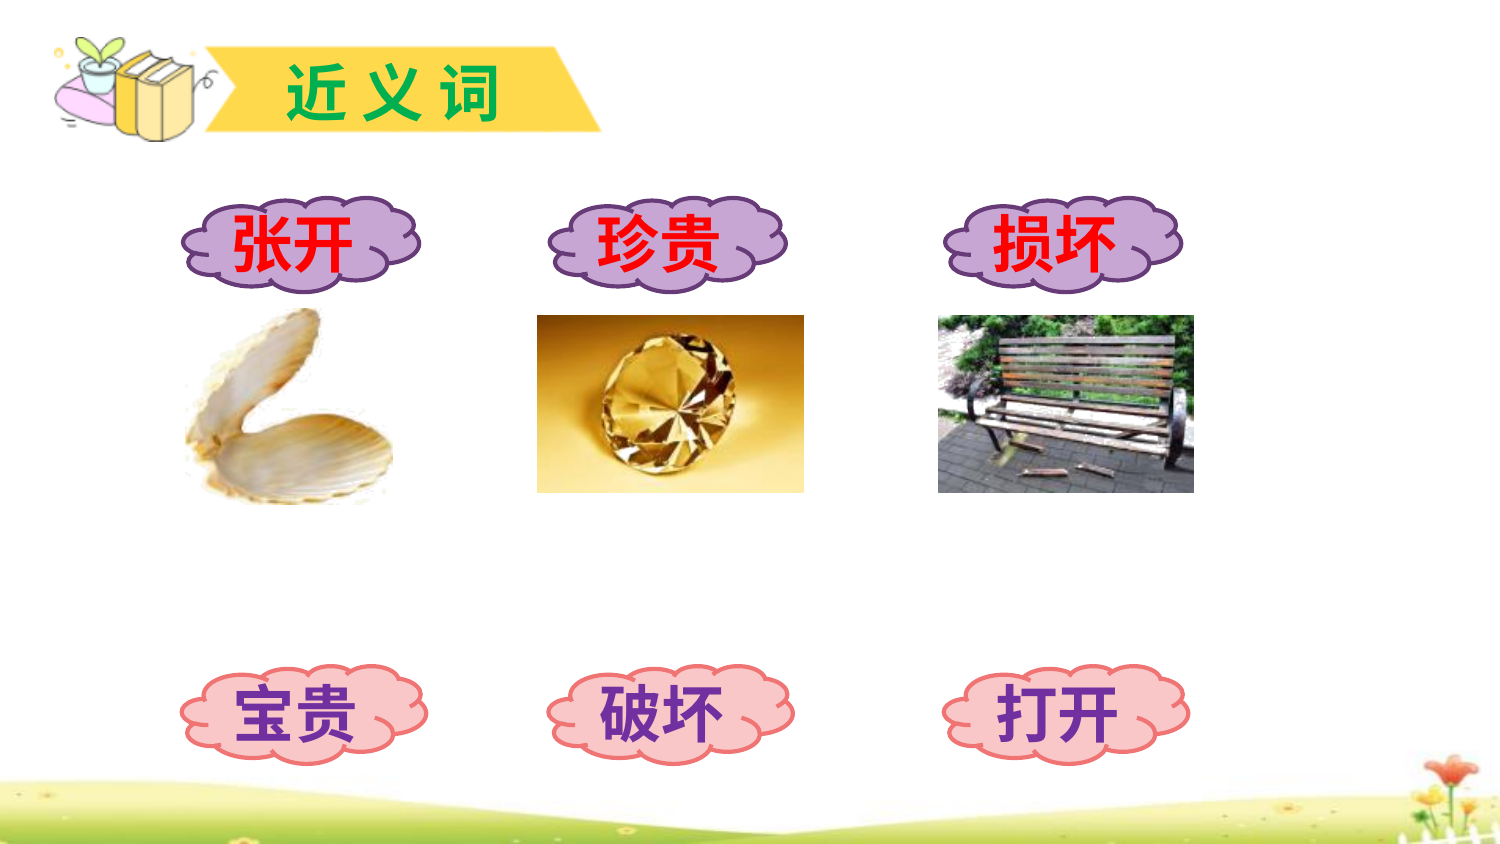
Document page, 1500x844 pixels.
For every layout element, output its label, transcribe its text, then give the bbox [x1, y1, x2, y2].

text_box 张开 [180, 195, 422, 295]
text_box 珍贵 [547, 195, 788, 295]
text_box 破坏 [546, 664, 795, 767]
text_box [54, 36, 606, 142]
picture [0, 0, 1500, 844]
text_box 损坏 [943, 195, 1184, 295]
text_box 打开 [941, 664, 1191, 767]
text_box 宝贵 [179, 664, 429, 767]
